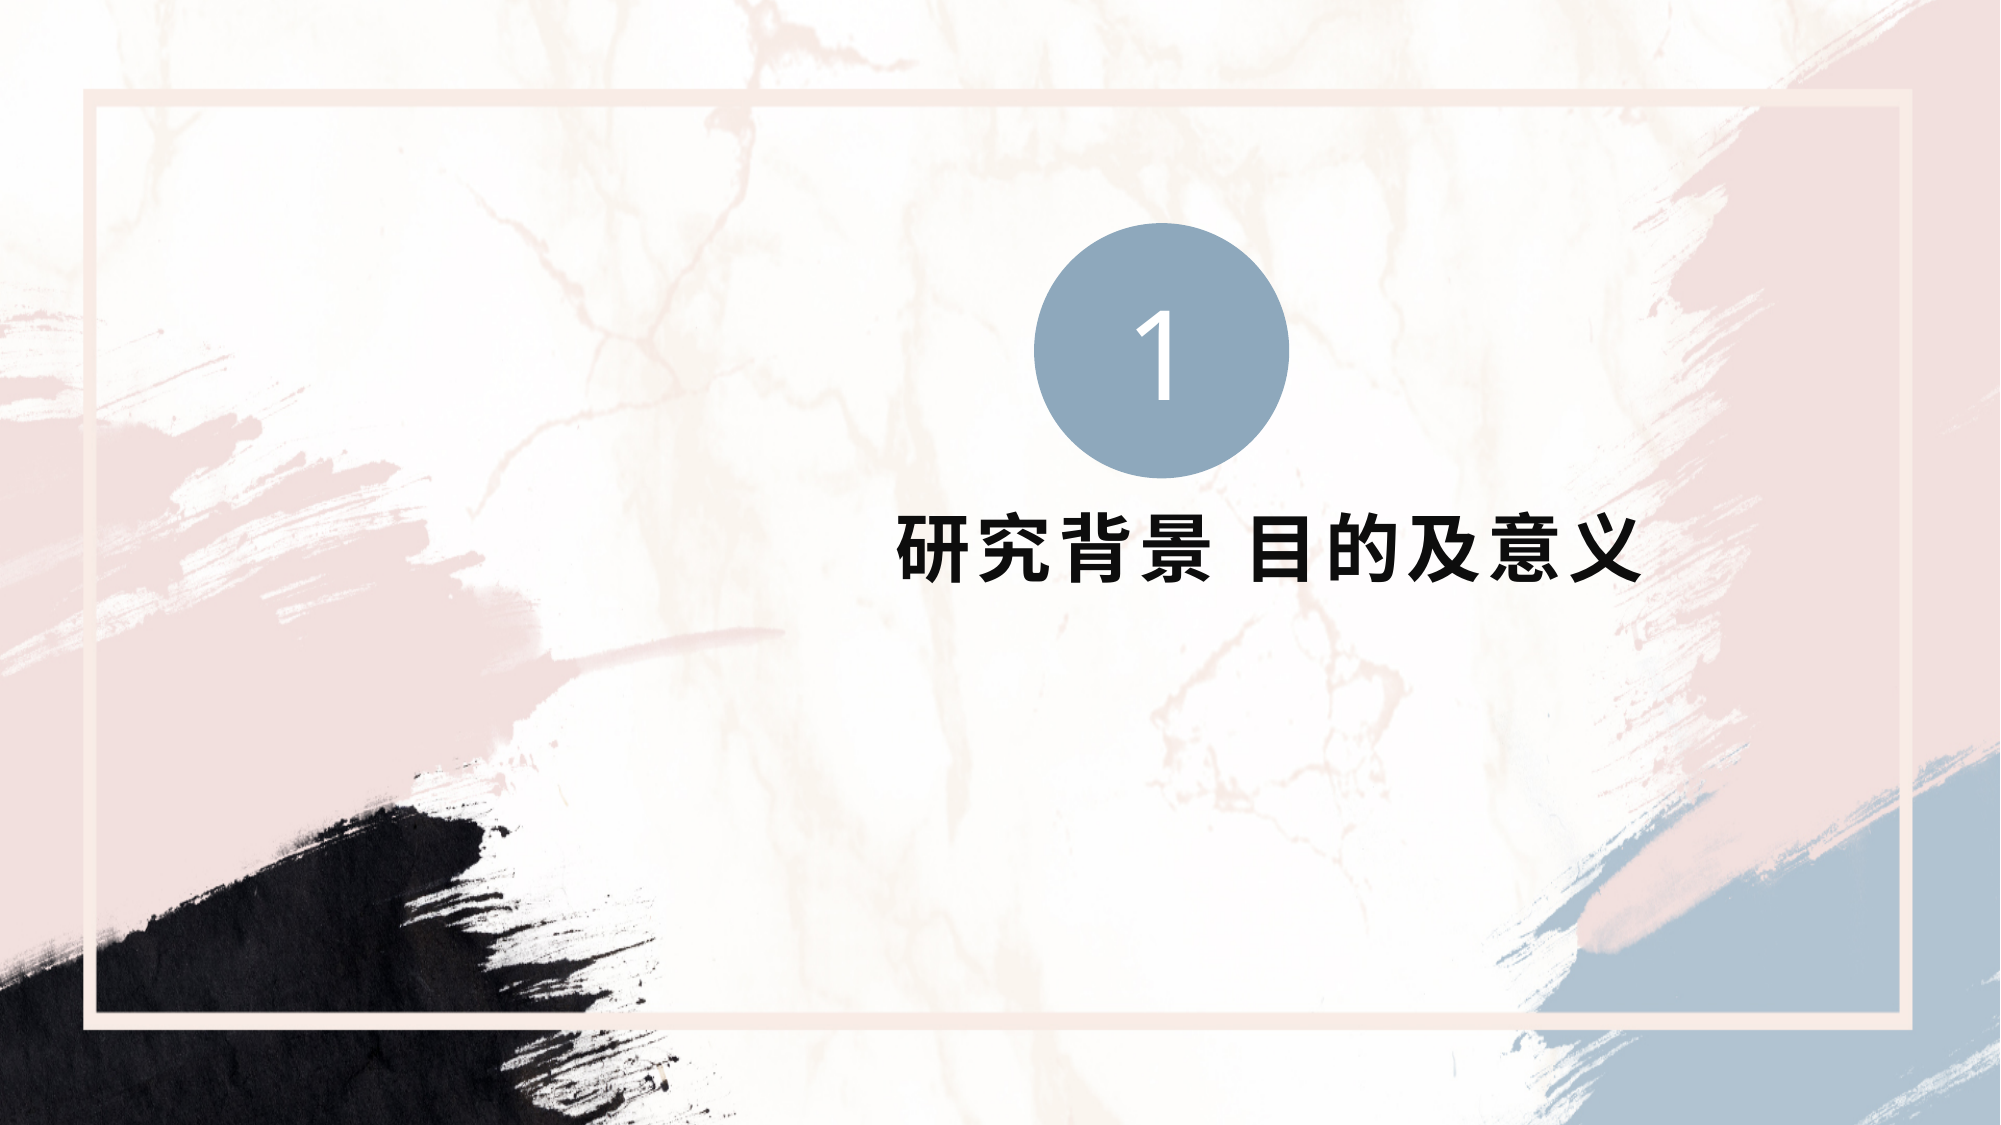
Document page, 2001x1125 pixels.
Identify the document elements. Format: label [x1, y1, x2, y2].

text_box [881, 223, 1862, 601]
picture [0, 0, 2000, 1125]
